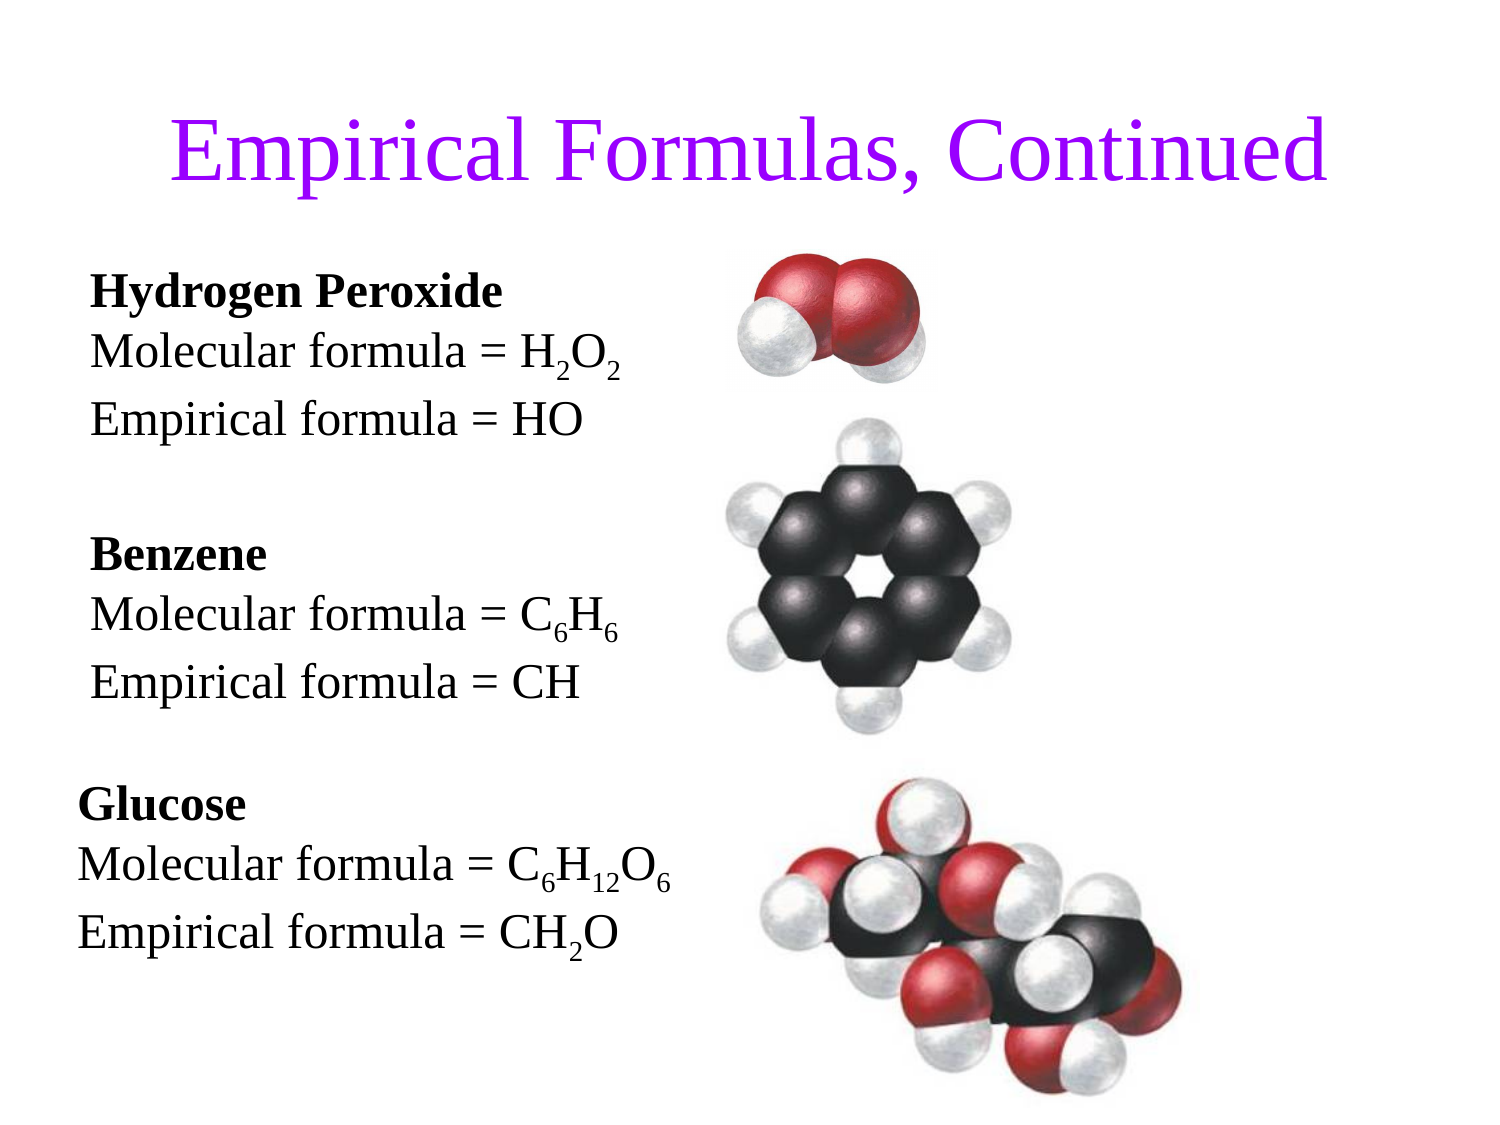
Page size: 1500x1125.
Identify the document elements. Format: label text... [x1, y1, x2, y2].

text_box Glucose Molecular formula = C6H12O6 Empirical formula = CH2O [62, 762, 707, 975]
text_box Benzene Molecular formula = C6H6 Empirical formula = CH [74, 512, 694, 716]
picture [699, 249, 1201, 1125]
text_box Empirical Formulas, Continued [112, 49, 1388, 238]
text_box Hydrogen Peroxide Molecular formula = H2O2 Empirical formula = HO [74, 249, 723, 454]
